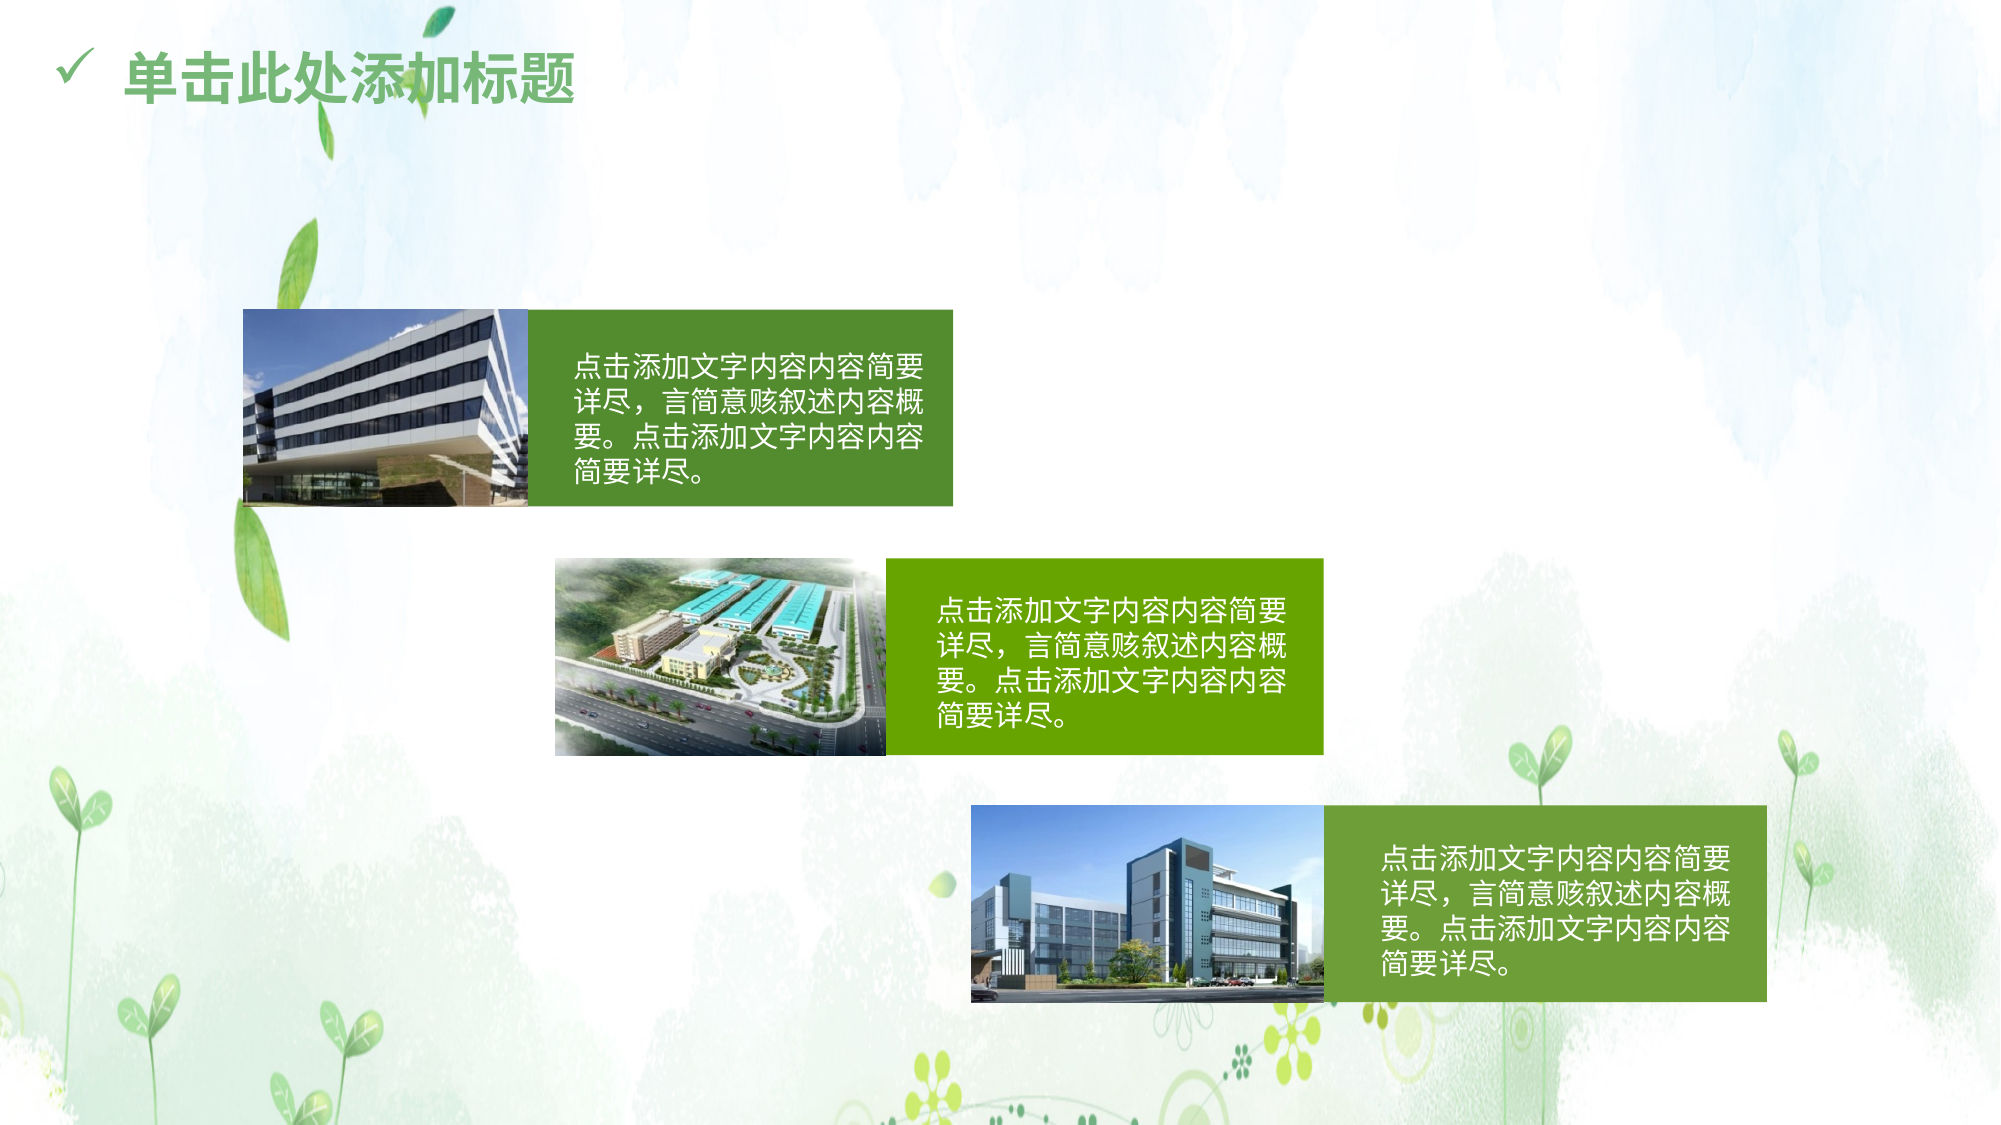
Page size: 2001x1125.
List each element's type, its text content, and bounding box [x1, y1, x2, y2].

text_box 点击添加文字内容内容简要 详尽，言简意赅叙述内容概 要。点击添加文字内容内容 简要详尽。 [916, 582, 1308, 743]
text_box [970, 804, 1768, 1003]
text_box [555, 557, 1325, 756]
text_box [242, 308, 954, 507]
title 单击此处添加标题 [36, 43, 1762, 120]
text_box 点击添加文字内容内容简要 详尽，言简意赅叙述内容概 要。点击添加文字内容内容 简要详尽。 [1360, 830, 1752, 991]
text_box 点击添加文字内容内容简要 详尽，言简意赅叙述内容概 要。点击添加文字内容内容 简要详尽。 [553, 338, 946, 499]
picture [0, 0, 2001, 1125]
